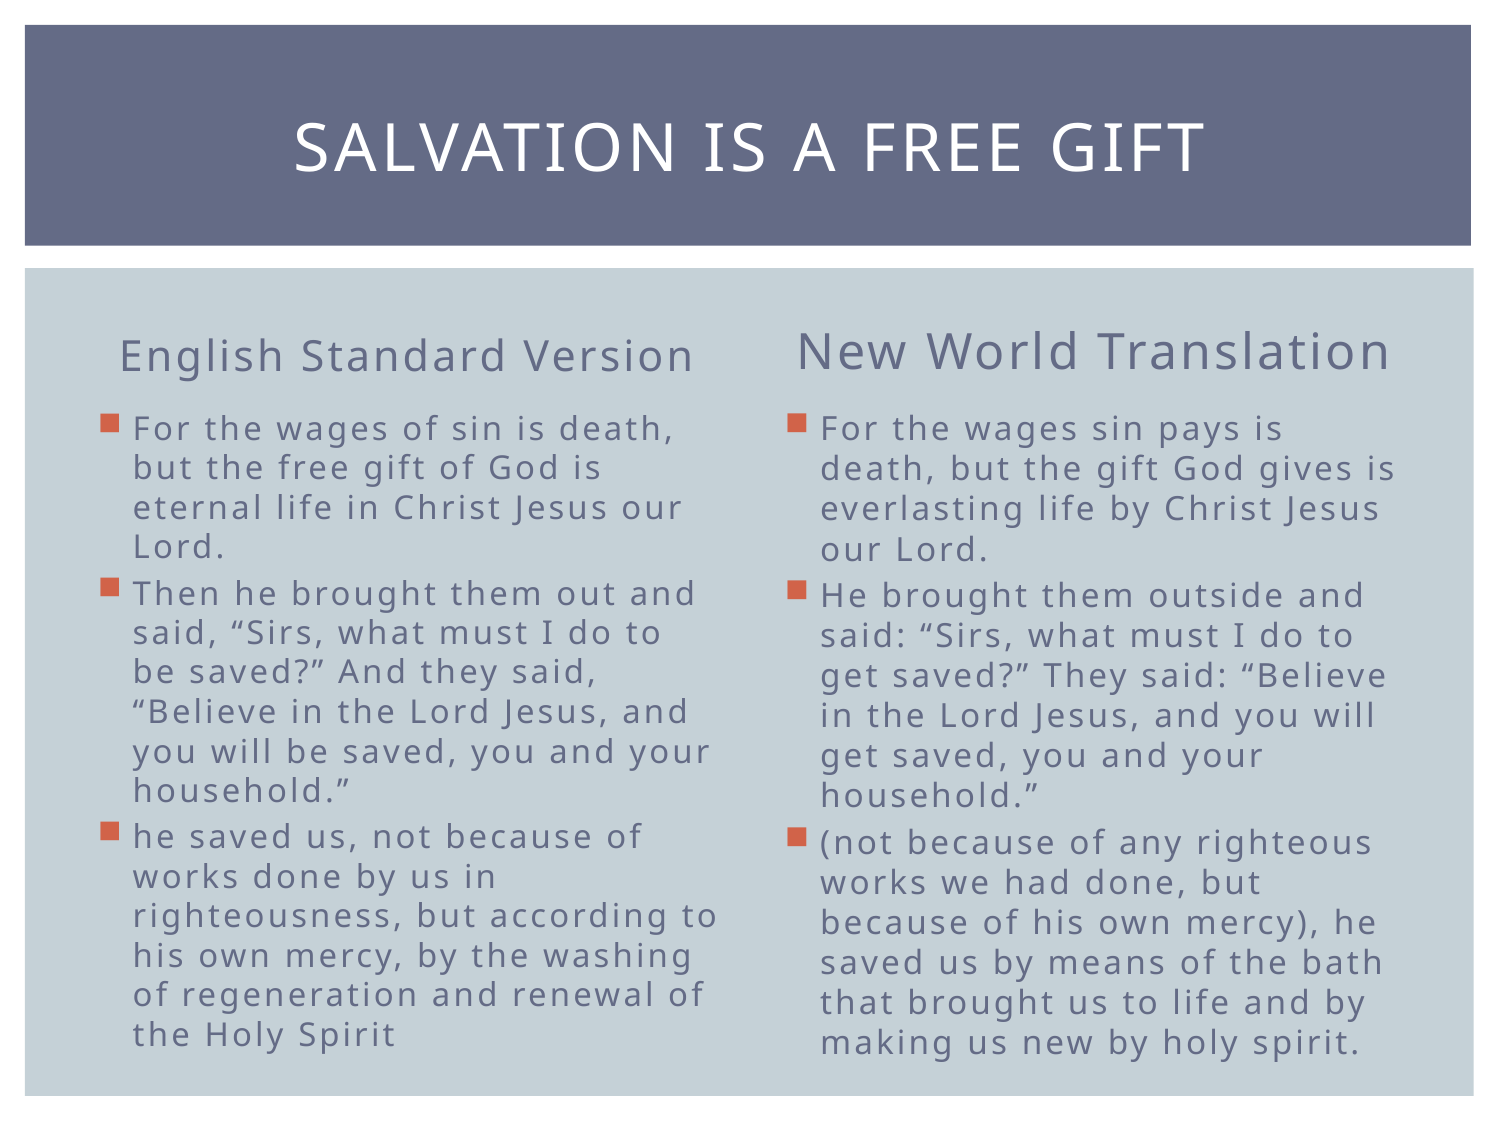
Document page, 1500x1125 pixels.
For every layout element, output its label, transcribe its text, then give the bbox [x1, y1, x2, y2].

title Salvation is a free gift [62, 58, 1438, 232]
list New World Translation [761, 282, 1425, 388]
list For the wages of sin is death, but the free gift of God is eternal life in Christ Jesus our Lord. Then he brought them out and said, “Sirs, what must I do to be saved?” And they said, “Believe in the Lord Jesus, and you will be saved, you and your household.” he saved us, not because of works done by us in righteousness, but according to his own mercy, by the washing of regeneration and renewal of the Holy Spirit [75, 399, 738, 1063]
list For the wages sin pays is death, but the gift God gives is everlasting life by Christ Jesus our Lord. He brought them outside and said: “Sirs, what must I do to get saved?” They said: “Believe in the Lord Jesus, and you will get saved, you and your household.” (not because of any righteous works we had done, but because of his own mercy), he saved us by means of the bath that brought us to life and by making us new by holy spirit. [761, 399, 1425, 1075]
list English Standard Version [75, 282, 738, 388]
